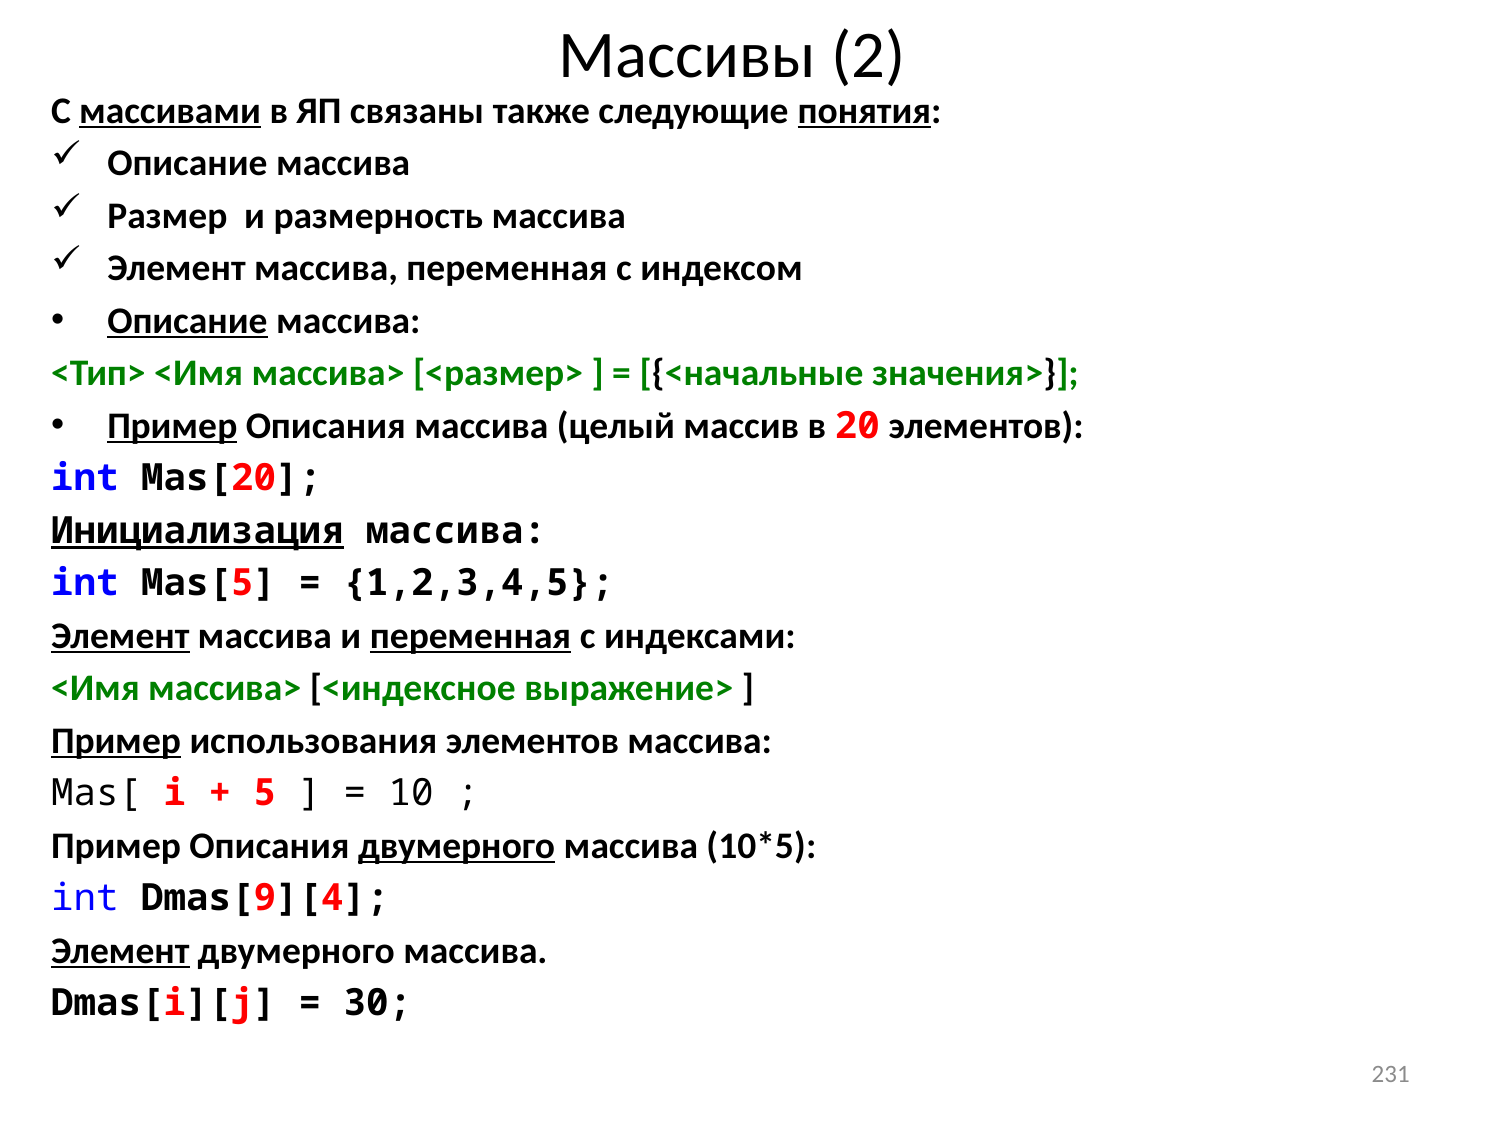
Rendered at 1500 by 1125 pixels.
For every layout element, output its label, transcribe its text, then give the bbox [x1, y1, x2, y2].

title Массивы (2) [159, 0, 1306, 78]
text_box С массивами в ЯП связаны также следующие понятия: Описание массива Размер и размерность массива Элемент массива, переменная с индексом Описание массива: <Тип> <Имя массива> [<размер> ] = [{<начальные значения>}]; Пример Описания массива (целый массив в 20 элементов): int Mas[20]; Инициализация массива: int Mas[5] = {1,2,3,4,5}; Элемент массива и переменная с индексами: <Имя массива> [<индексное выражение> ] Пример использования элементов массива: Mas[ i + 5 ] = 10 ; Пример Описания двумерного массива (10*5): int Dmas[9][4]; Элемент двумерного массива. Dmas[i][j] = 30; [35, 78, 1460, 1047]
slide_number 231 [1074, 1042, 1425, 1103]
